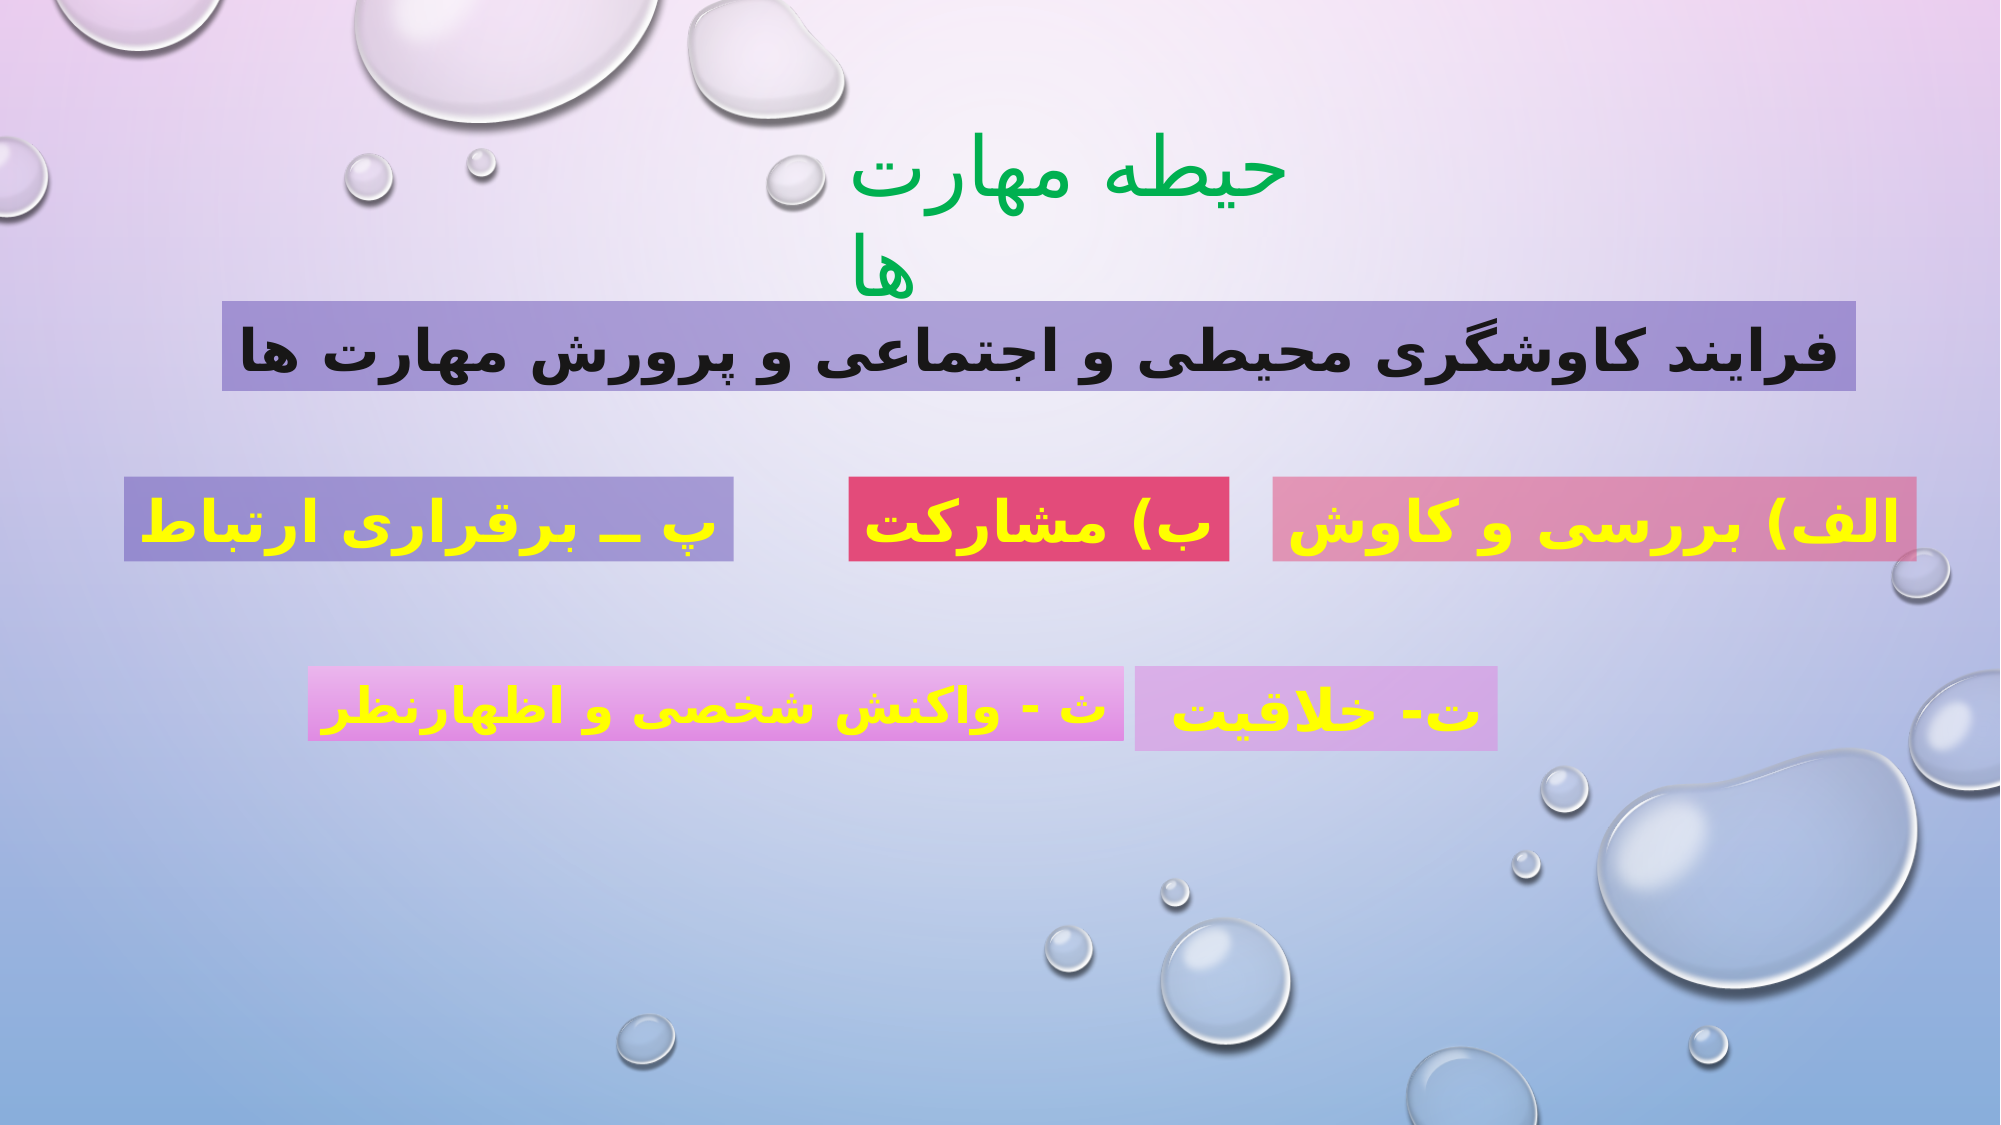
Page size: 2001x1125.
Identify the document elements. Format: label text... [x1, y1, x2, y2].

picture [0, 0, 2000, 1125]
text_box ث - واکنش شخصی و اظهارنظر [307, 666, 1124, 741]
text_box الف) بررسی و کاوش [1272, 476, 1917, 562]
text_box حیطه مهارت ها [834, 106, 1335, 301]
text_box ب) مشارکت [848, 476, 1230, 562]
text_box ت- خلاقيت [1134, 666, 1498, 751]
text_box پ ــ برقراری ارتباط [124, 476, 734, 562]
text_box فرايند کاوشگری محيطی و اجتماعی و پرورش مهارت ها [222, 301, 1856, 391]
